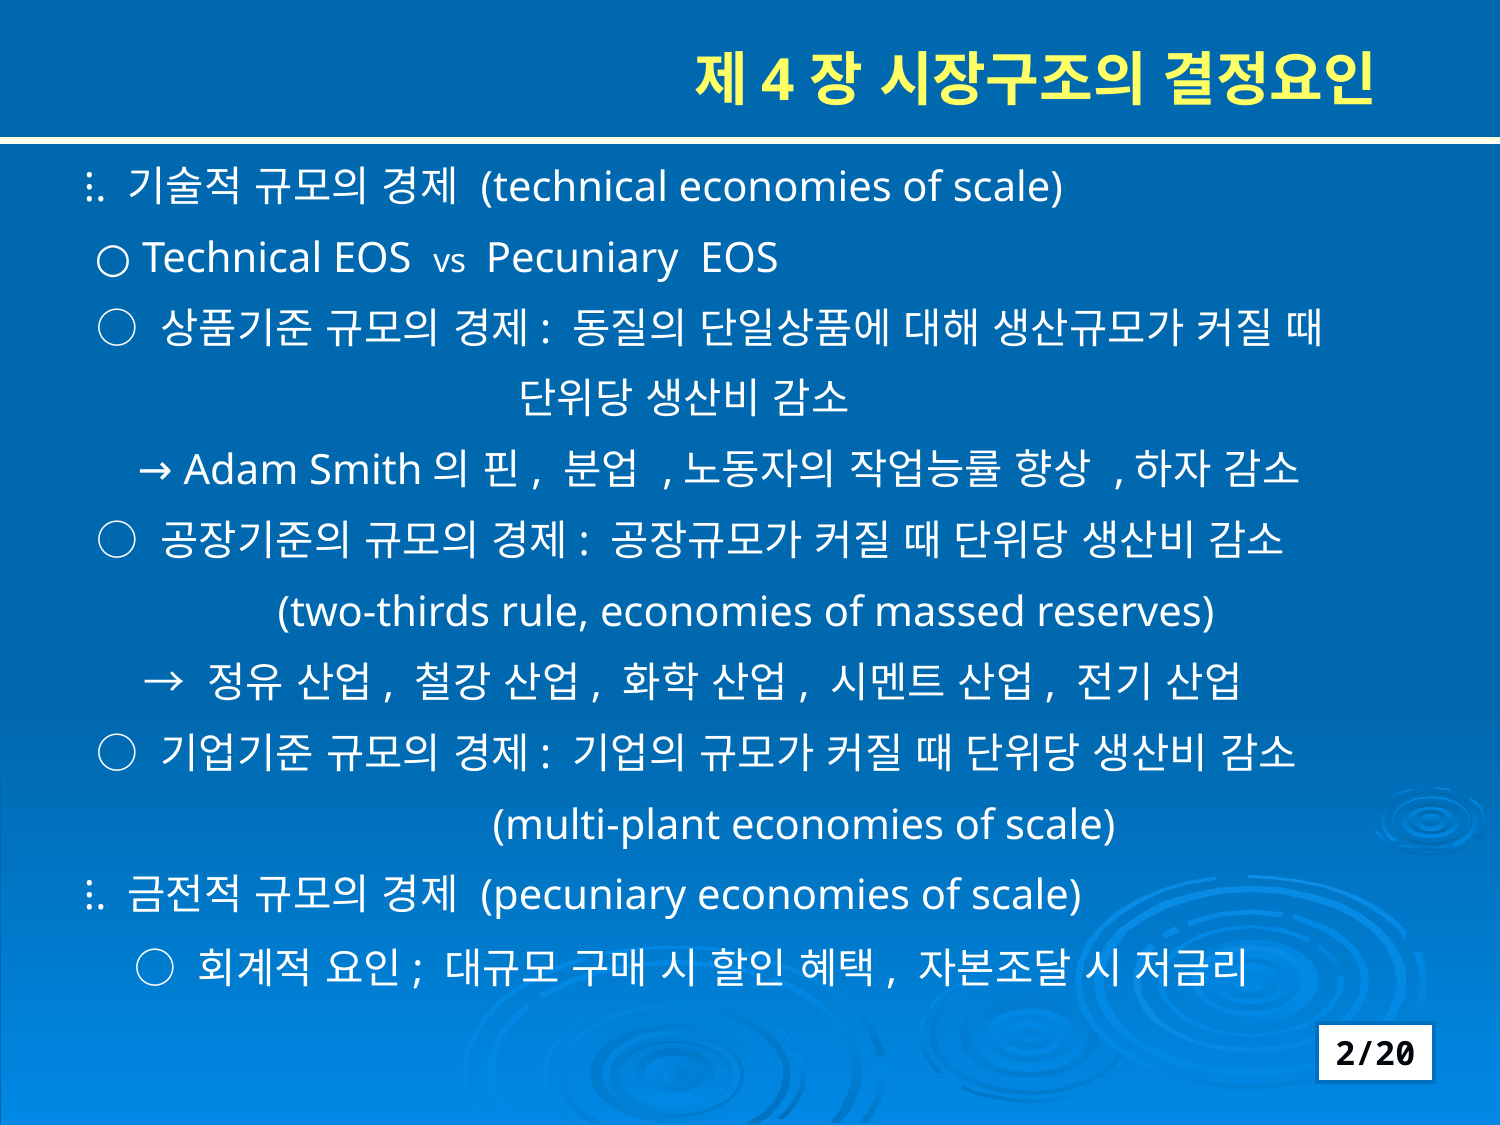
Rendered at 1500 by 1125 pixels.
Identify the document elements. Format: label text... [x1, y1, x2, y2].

text_box [0, 137, 1500, 144]
text_box ⁝. 기술적 규모의 경제 (technical economies of scale) ○ Technical EOS vs Pecuniary EOS ○ 상품기준 규모의 경제: 동질의 단일상품에 대해 생산규모가 커질 때 단위당 생산비 감소 → Adam Smith의 핀, 분업 ,노동자의 작업능률 향상 ,하자 감소 ○ 공장기준의 규모의 경제: 공장규모가 커질 때 단위당 생산비 감소 (two-thirds rule, economies of massed reserves) → 정유 산업, 철강 산업, 화학 산업, 시멘트 산업, 전기 산업 ○ 기업기준 규모의 경제: 기업의 규모가 커질 때 단위당 생산비 감소 (multi-plant economies of scale) ⁝. 금전적 규모의 경제 (pecuniary economies of scale) ○ 회계적 요인; 대규모 구매 시 할인 혜택, 자본조달 시 저금리 [58, 152, 1453, 1001]
text_box 제4장 시장구조의 결정요인 [679, 35, 1455, 120]
text_box 2/20 [1315, 1021, 1436, 1084]
